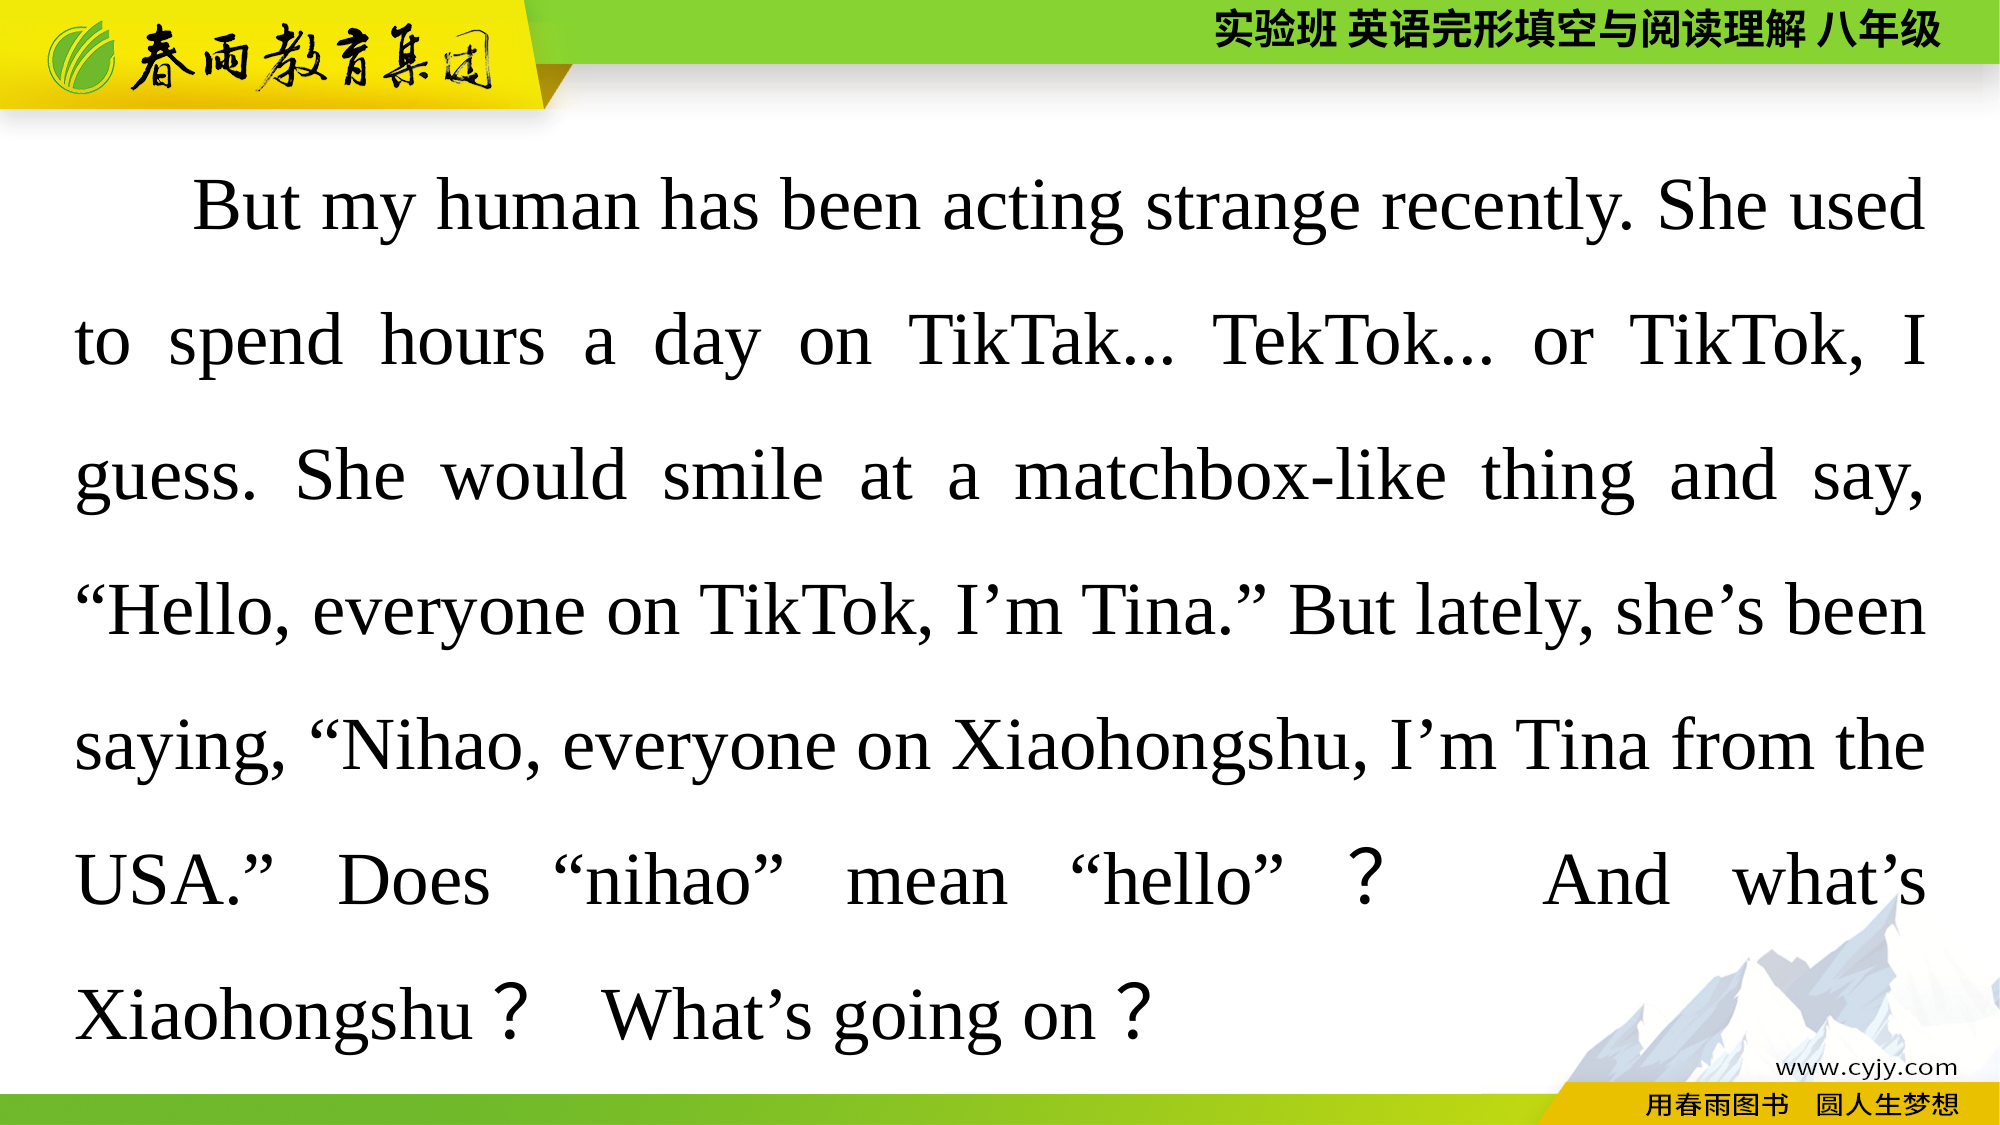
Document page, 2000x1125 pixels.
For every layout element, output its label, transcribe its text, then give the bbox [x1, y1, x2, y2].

list But my human has been acting strange recently. She used to spend hours a day on TikTak... TekTok... or TikTok, I guess. She would smile at a matchbox-like thing and say, “Hello, everyone on TikTok, I’m Tina.” But lately, she’s been saying, “Nihao, everyone on Xiaohongshu, I’m Tina from the USA.” Does “nihao” mean “hello”？ And what’s Xiaohongshu？ What’s going on？ [59, 101, 1944, 1054]
picture [0, 0, 2000, 1125]
